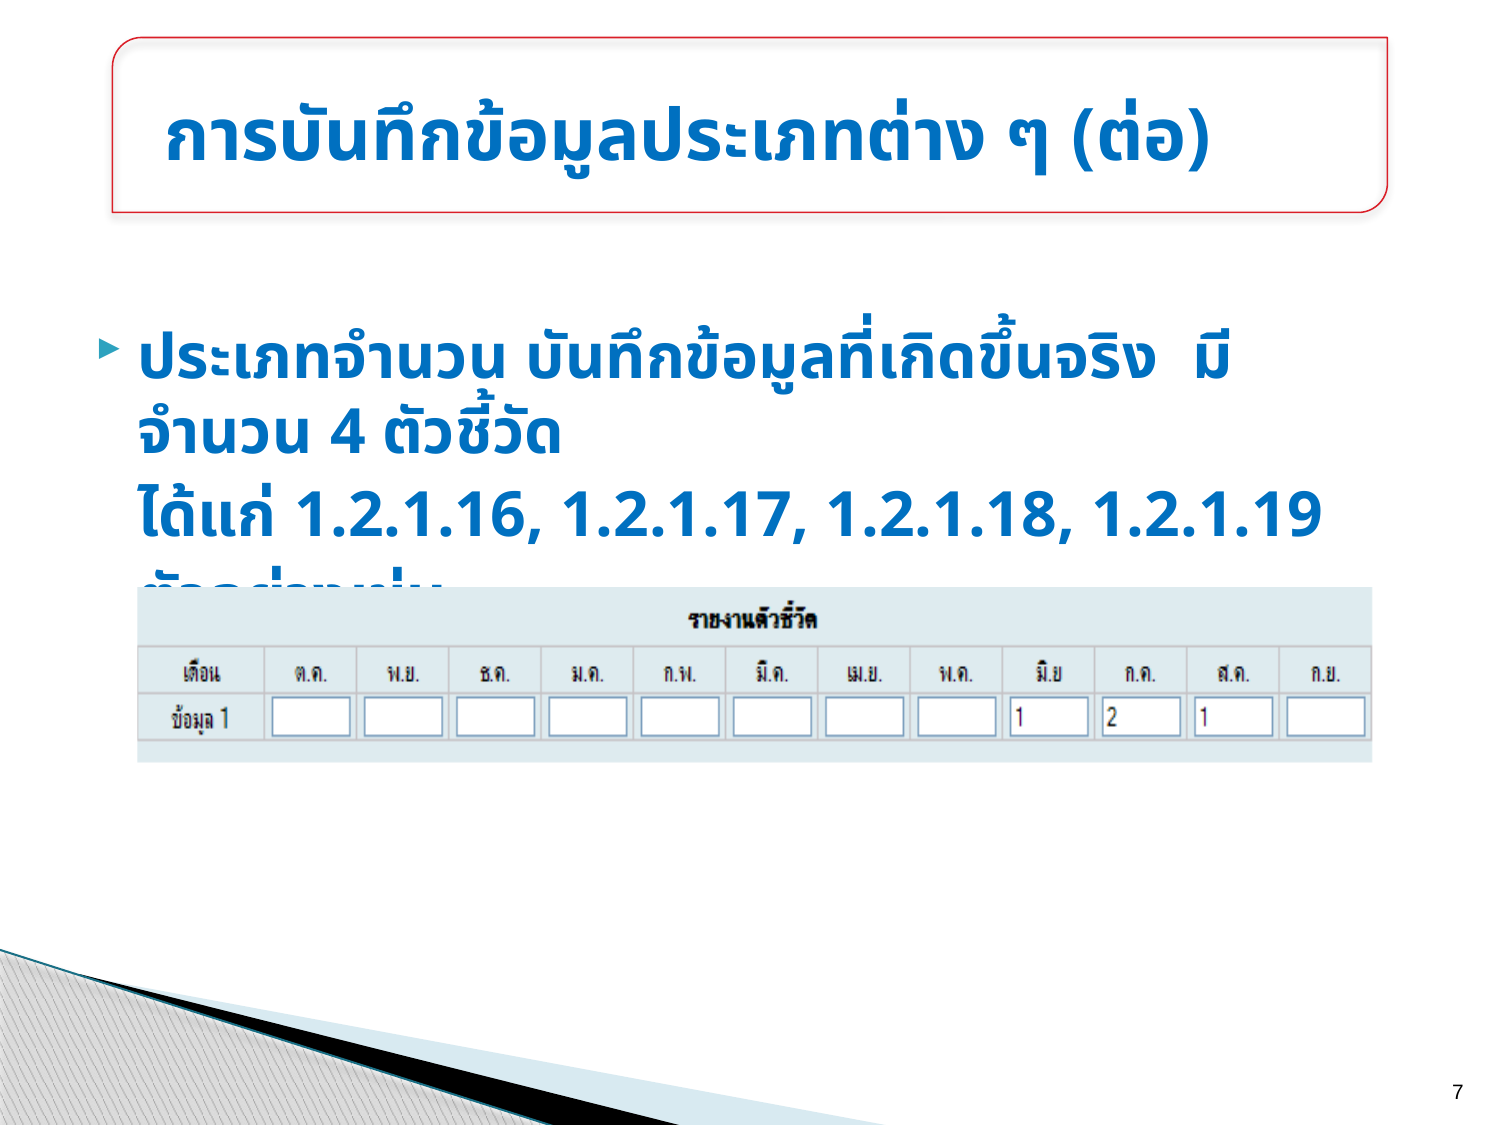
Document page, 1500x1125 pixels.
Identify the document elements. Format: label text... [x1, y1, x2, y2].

list ประเภทจำนวน บันทึกข้อมูลที่เกิดขึ้นจริง มีจำนวน 4 ตัวชี้วัด ได้แก่ 1.2.1.16, 1.2.1.17, 1.2.1.18, 1.2.1.19 ตัวอย่างเช่น [62, 249, 1413, 993]
text_box [111, 36, 1389, 214]
picture [137, 587, 1376, 763]
slide_number 7 [1418, 1051, 1479, 1112]
